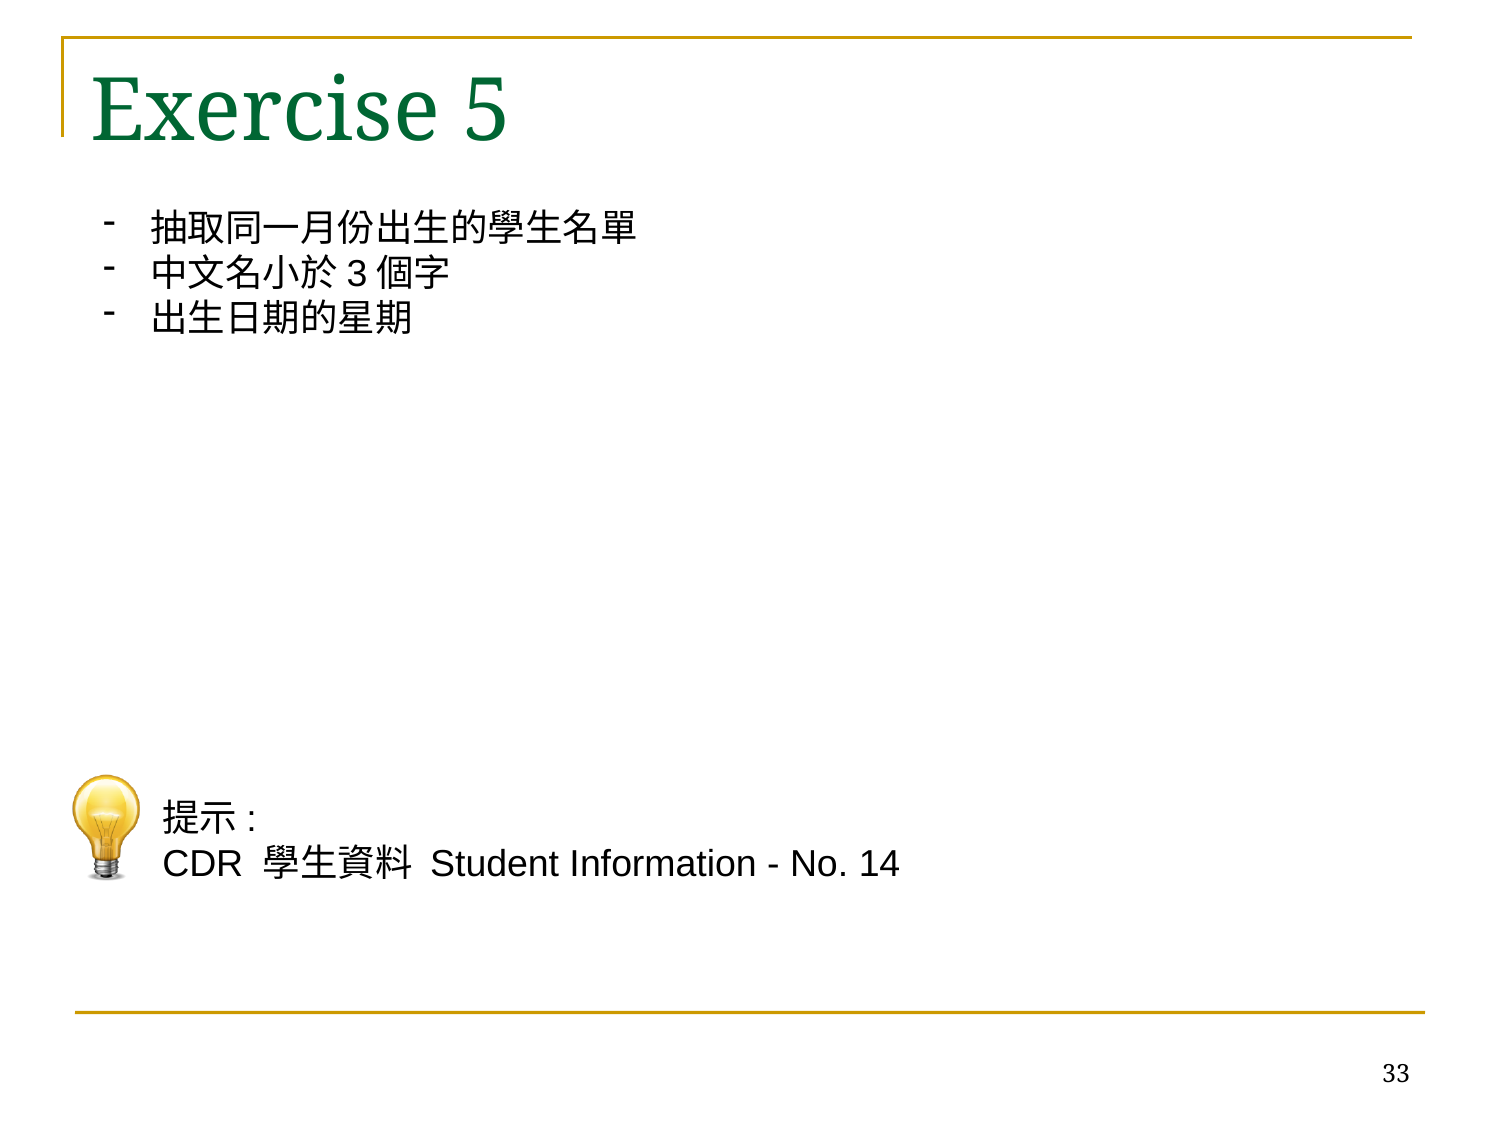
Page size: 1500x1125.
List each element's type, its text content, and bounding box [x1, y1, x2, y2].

picture [52, 774, 160, 881]
title Exercise 5 [75, 45, 1425, 233]
text_box 提示: CDR 學生資料 Student Information - No. 14 [147, 786, 1164, 937]
text_box 抽取同一月份出生的學生名單 中文名小於3個字 出生日期的星期 [88, 196, 1294, 437]
slide_number 33 [1074, 1024, 1425, 1100]
